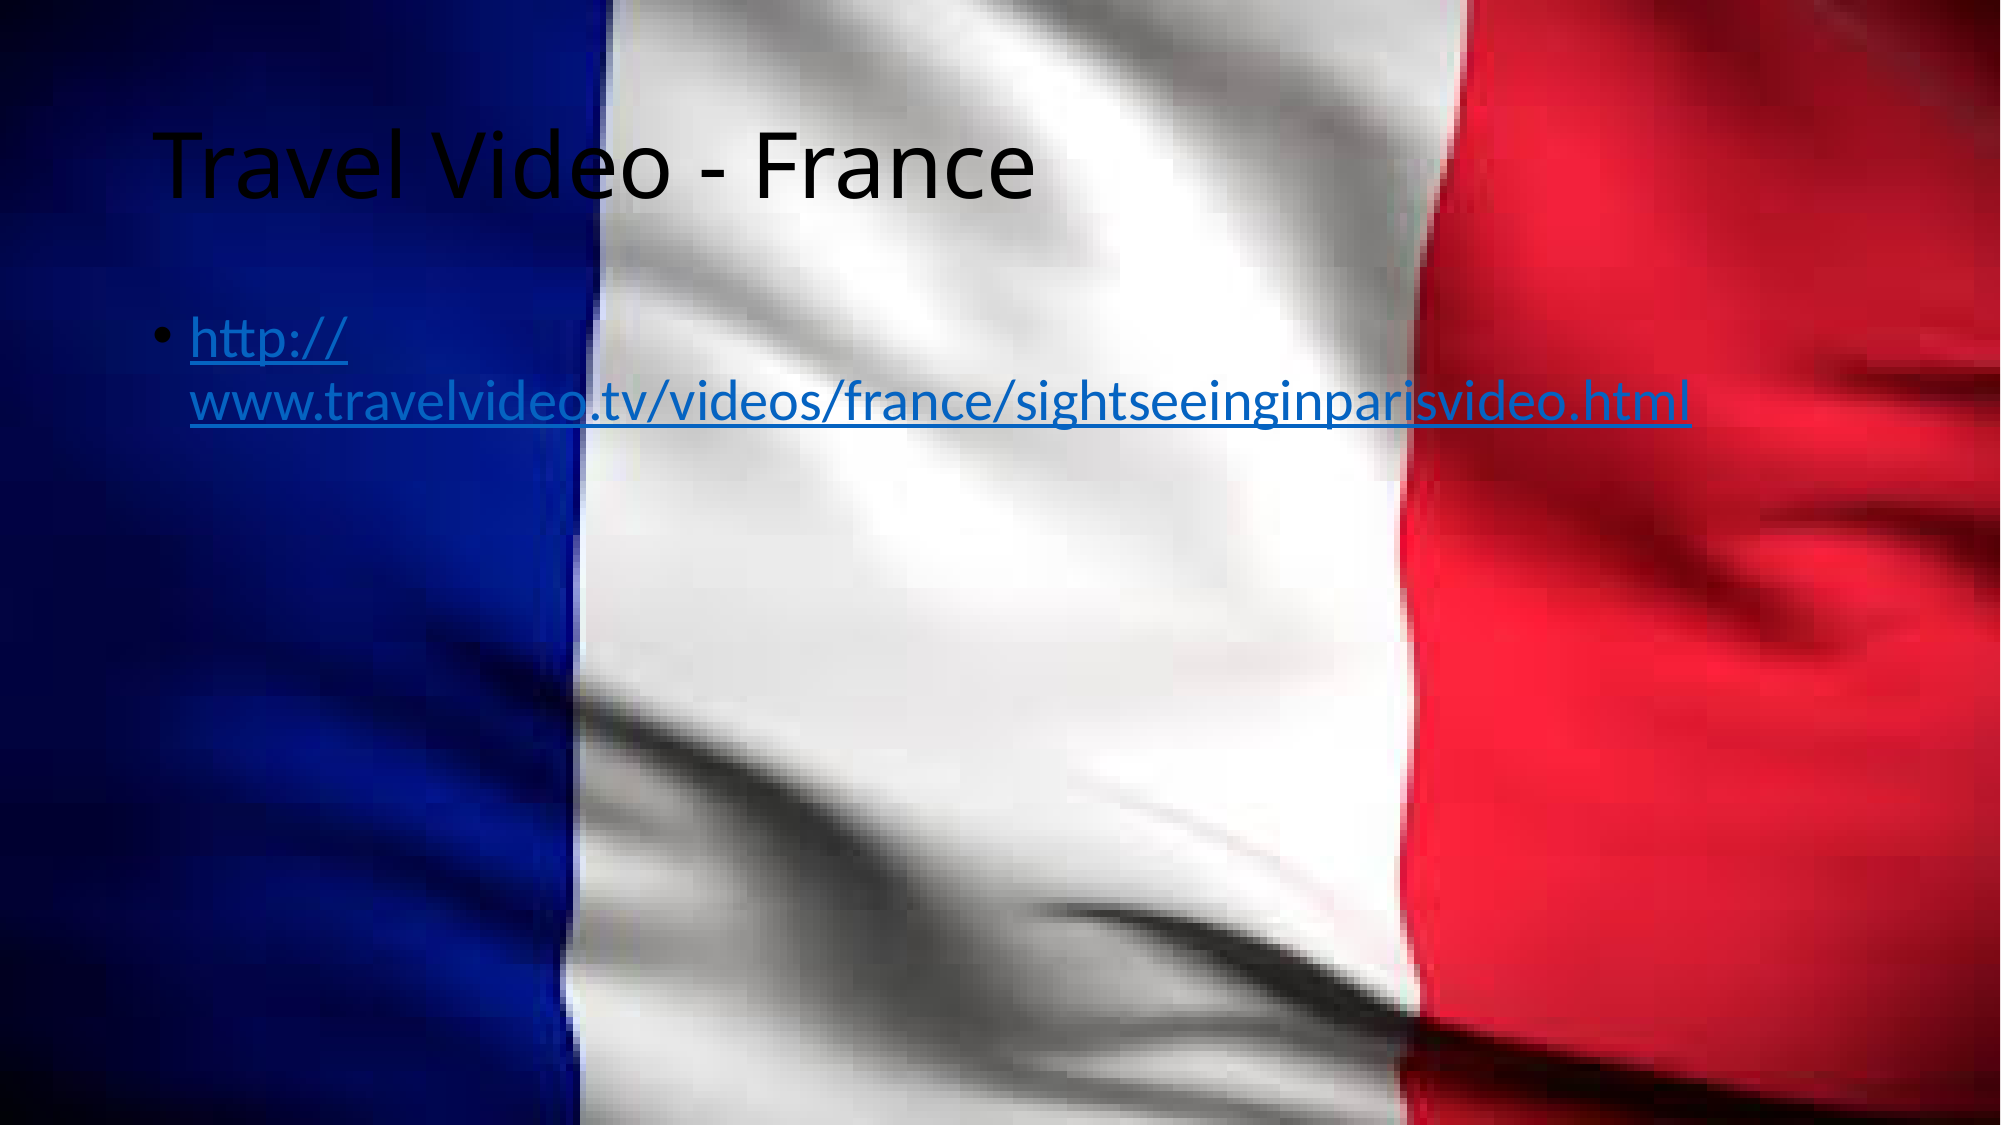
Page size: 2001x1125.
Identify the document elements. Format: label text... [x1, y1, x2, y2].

title Travel Video - France [137, 59, 1863, 278]
list http://www.travelvideo.tv/videos/france/sightseeinginparisvideo.html [137, 299, 1863, 1014]
picture [0, 0, 2001, 1125]
